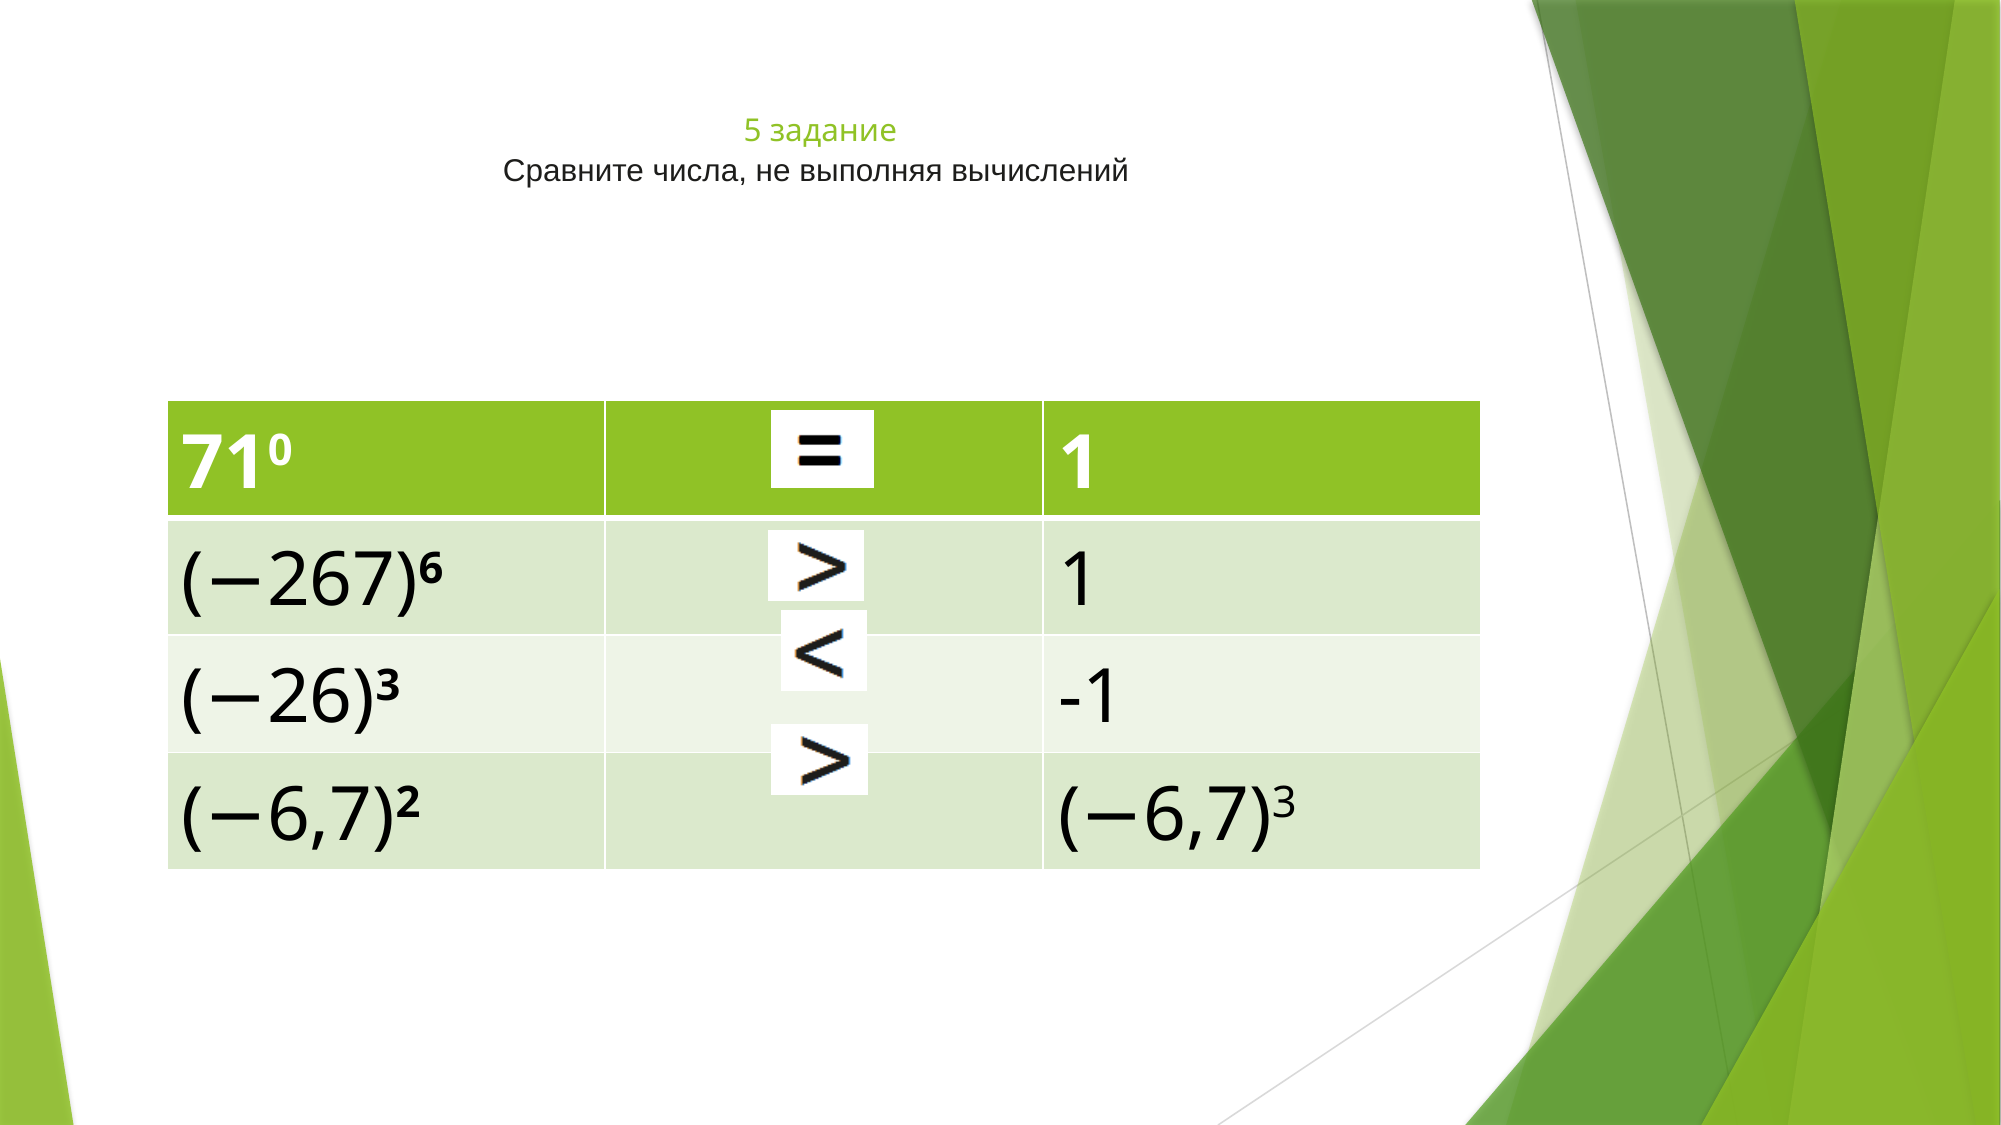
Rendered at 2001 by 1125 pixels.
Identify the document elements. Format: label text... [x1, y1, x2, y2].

table_cell (−6,7)2 [168, 753, 604, 869]
picture [767, 529, 865, 602]
picture [771, 723, 868, 795]
picture [771, 410, 874, 488]
table_header 1 [1044, 401, 1480, 515]
table_cell [606, 636, 1042, 752]
table_cell [606, 521, 1042, 634]
title 5 задание Сравните числа, не выполняя вычислений [111, 99, 1522, 317]
table_cell (−6,7)3 [1044, 753, 1480, 869]
table_cell [606, 753, 1042, 869]
table_header 710 [168, 401, 604, 515]
table_cell -1 [1044, 636, 1480, 752]
picture [780, 610, 868, 691]
table_cell (−26)3 [168, 636, 604, 752]
table_cell (−267)6 [168, 521, 604, 634]
table_header [606, 401, 1042, 515]
table_cell 1 [1044, 521, 1480, 634]
